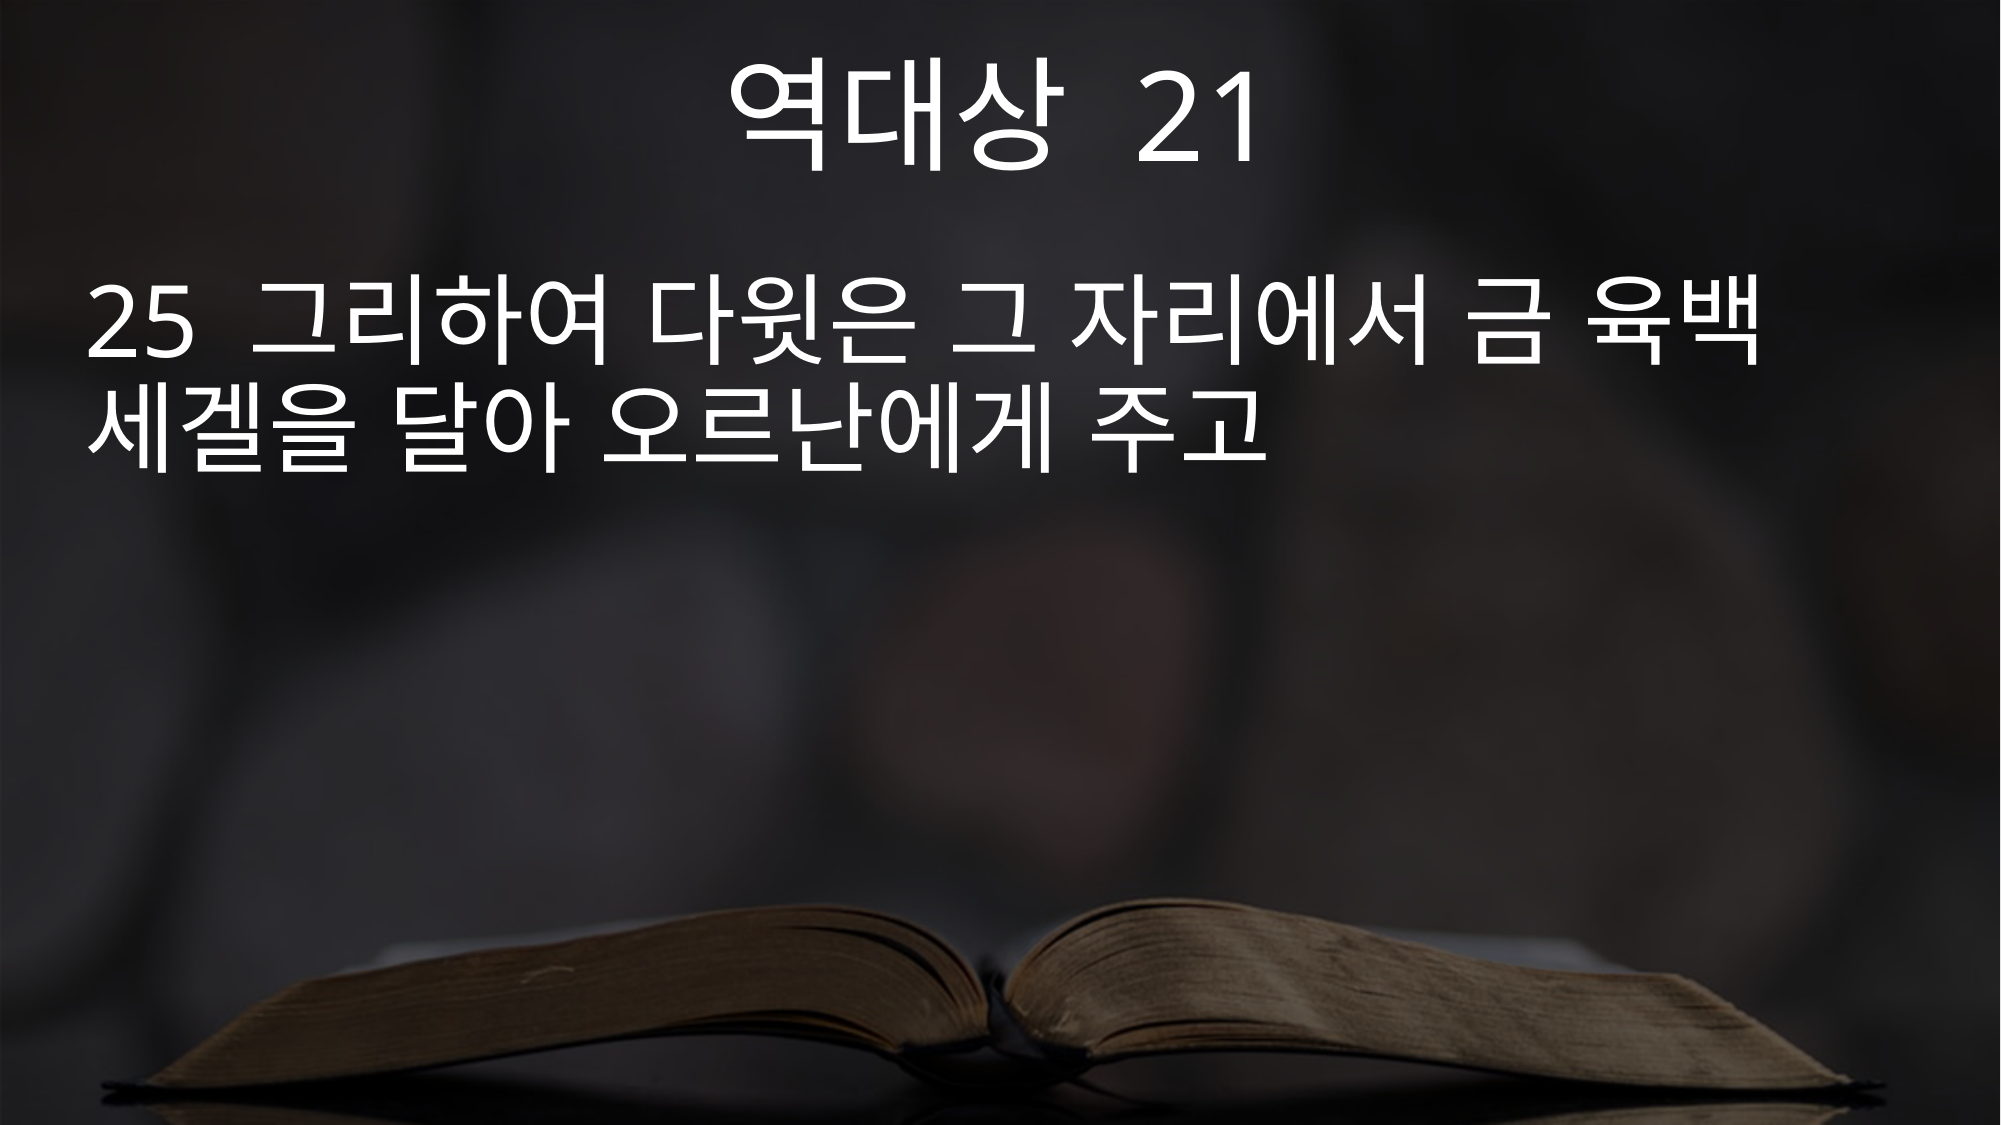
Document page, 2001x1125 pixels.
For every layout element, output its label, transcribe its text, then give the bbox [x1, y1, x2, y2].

footer 역대상 21 [0, 32, 2000, 192]
list 25 그리하여 다윗은 그 자리에서 금 육백 세겔을 달아 오르난에게 주고 [69, 263, 1953, 423]
picture [0, 0, 2001, 1125]
